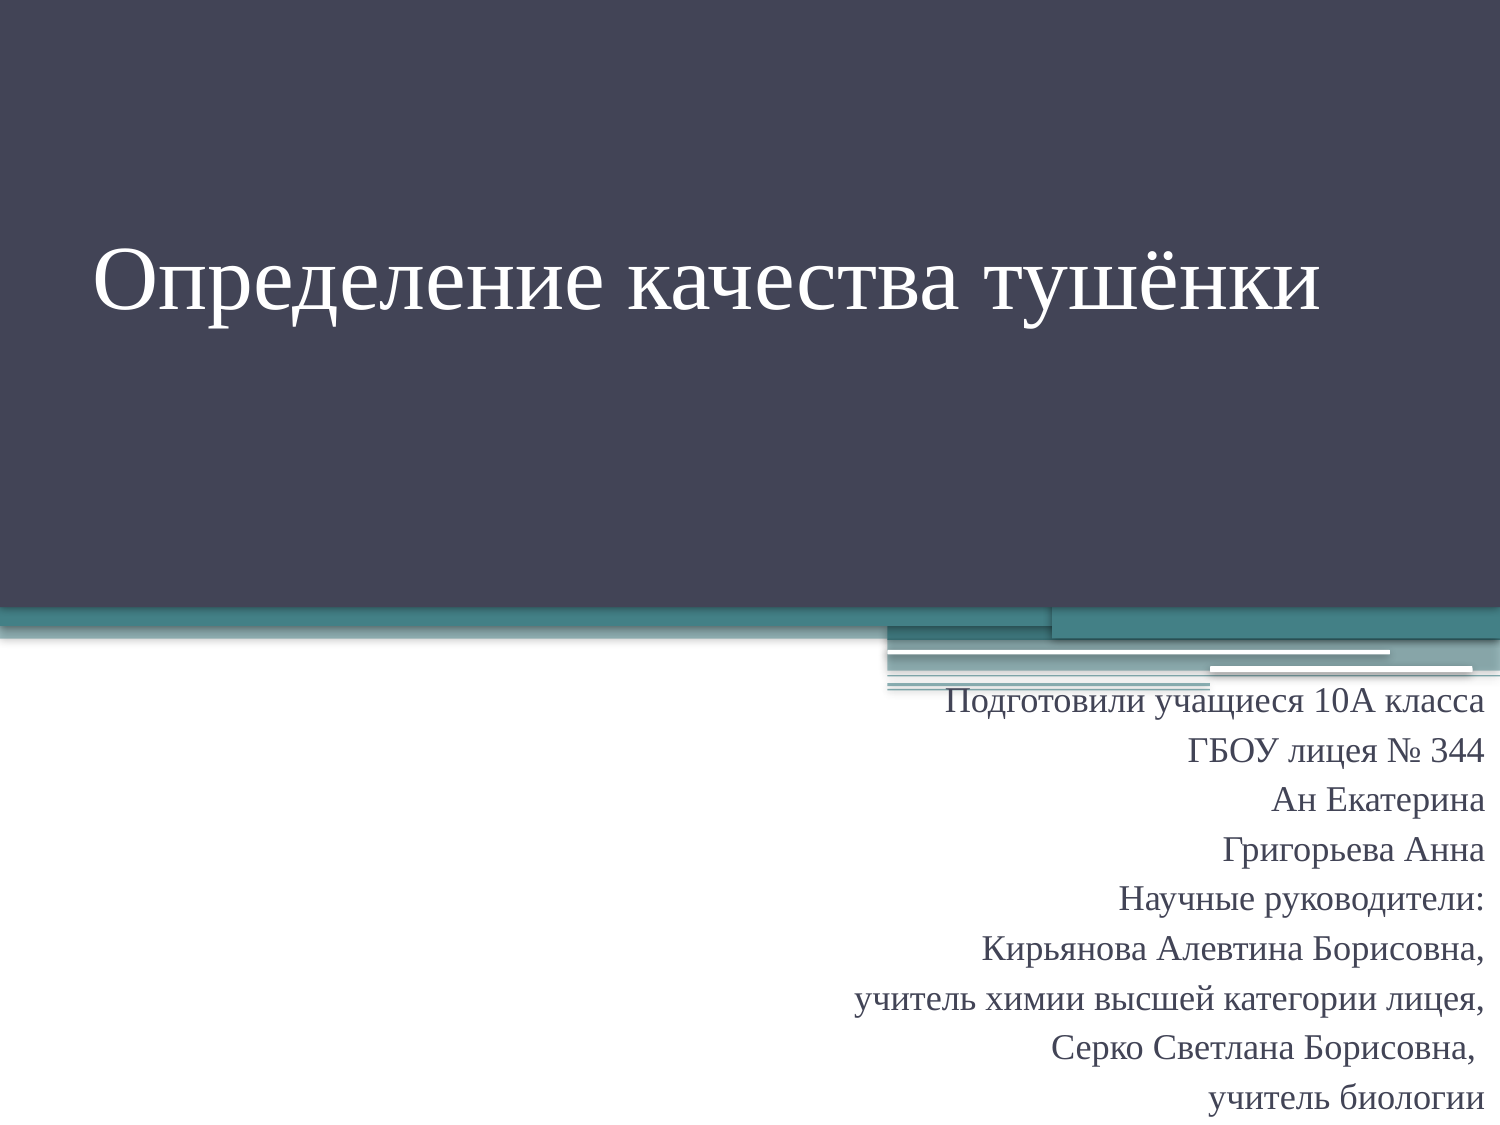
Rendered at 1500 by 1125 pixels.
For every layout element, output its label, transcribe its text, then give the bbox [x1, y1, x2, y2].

subtitle Подготовили учащиеся 10А класса ГБОУ лицея № 344 Ан Екатерина Григорьева Анна Научные руководители: Кирьянова Алевтина Борисовна, учитель химии высшей категории лицея, Серко Светлана Борисовна, учитель биологии [752, 668, 1500, 1125]
title Определение качества тушёнки [70, 93, 1346, 335]
